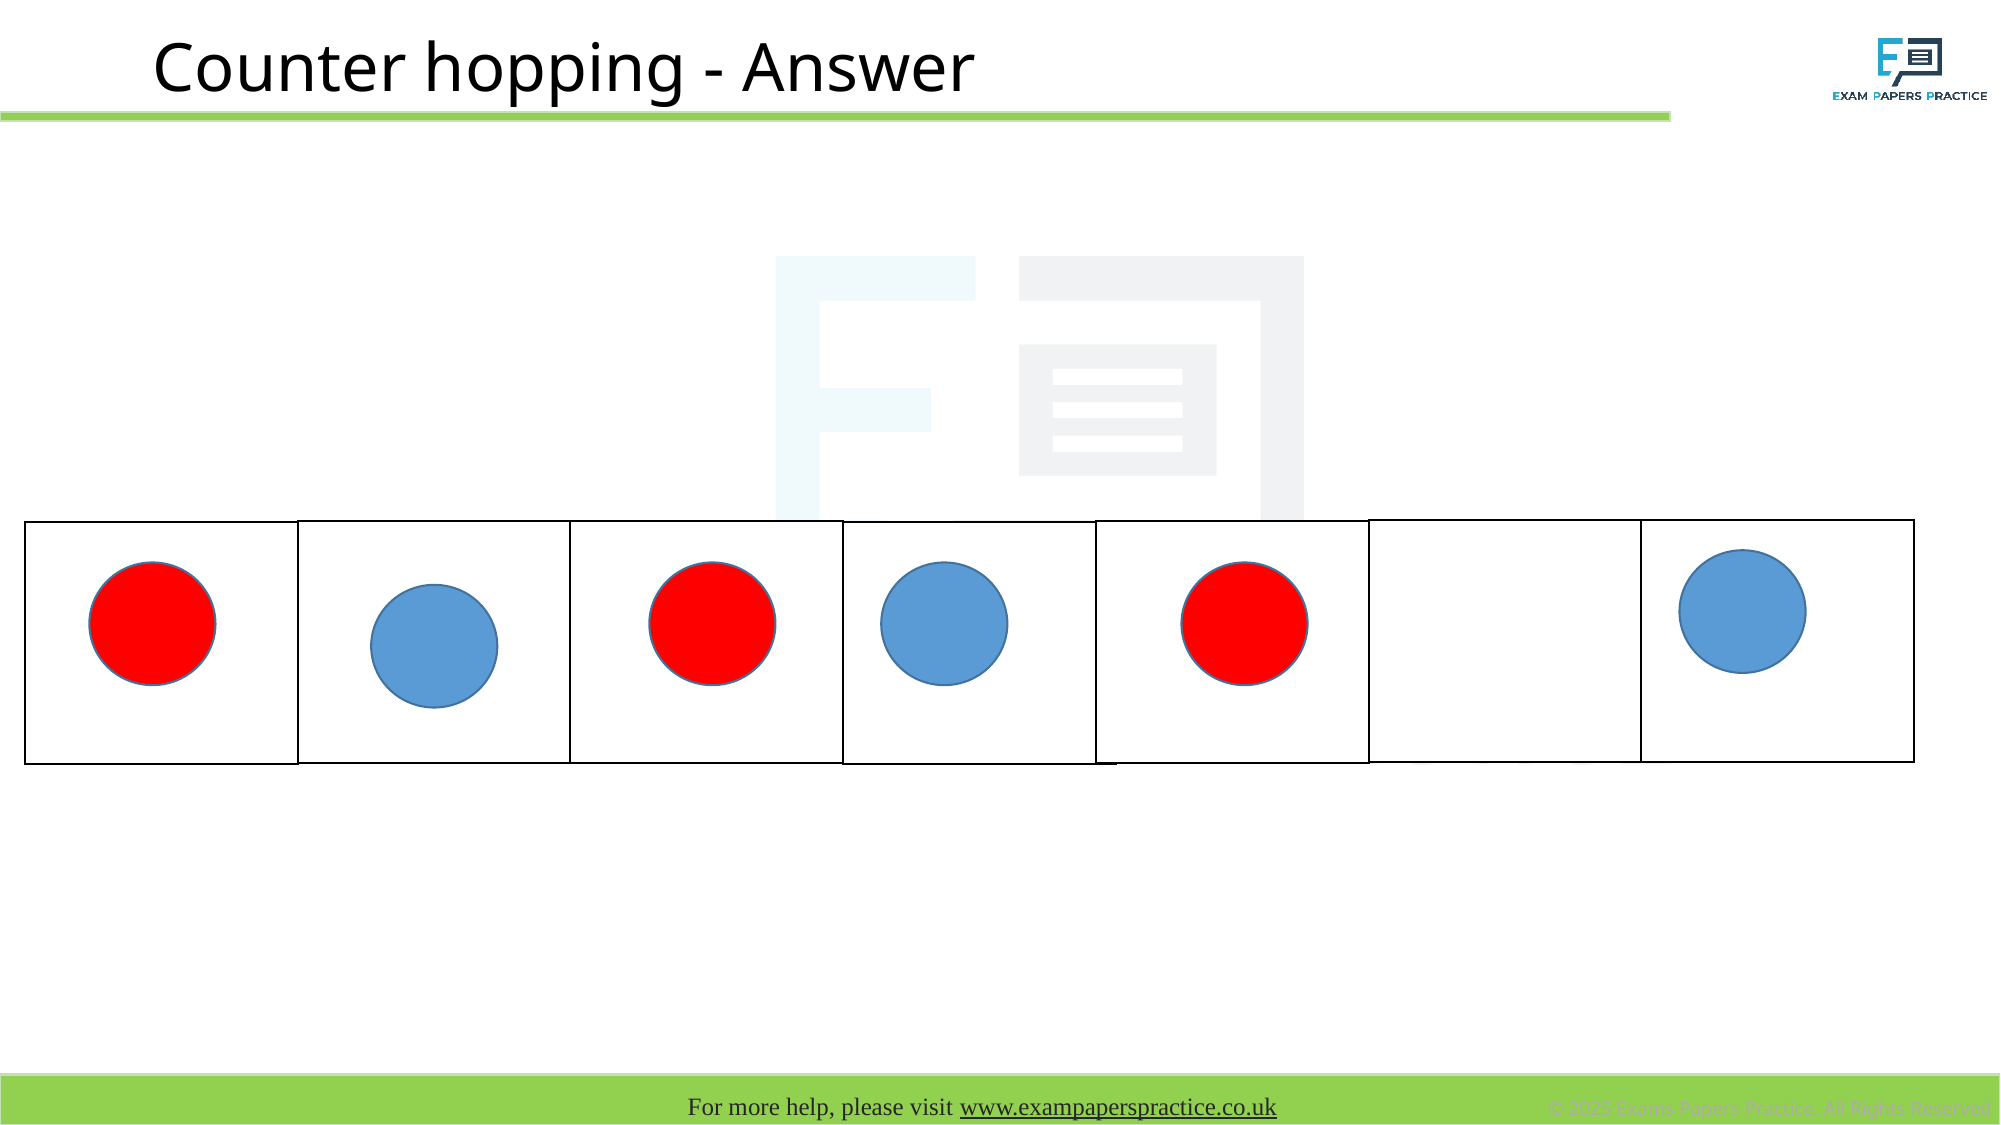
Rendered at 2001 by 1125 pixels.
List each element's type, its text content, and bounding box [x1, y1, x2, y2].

text_box [370, 583, 499, 709]
title Counter hopping - Answer [137, 65, 1863, 75]
text_box [1180, 561, 1309, 687]
text_box [1095, 520, 1370, 764]
text_box [88, 561, 217, 687]
text_box [569, 520, 844, 764]
text_box [648, 561, 777, 687]
text_box [1368, 519, 1640, 763]
text_box [1640, 519, 1915, 763]
text_box [842, 521, 1117, 765]
text_box [880, 561, 1009, 687]
text_box [24, 521, 299, 765]
text_box [1678, 549, 1807, 674]
text_box [297, 520, 569, 764]
